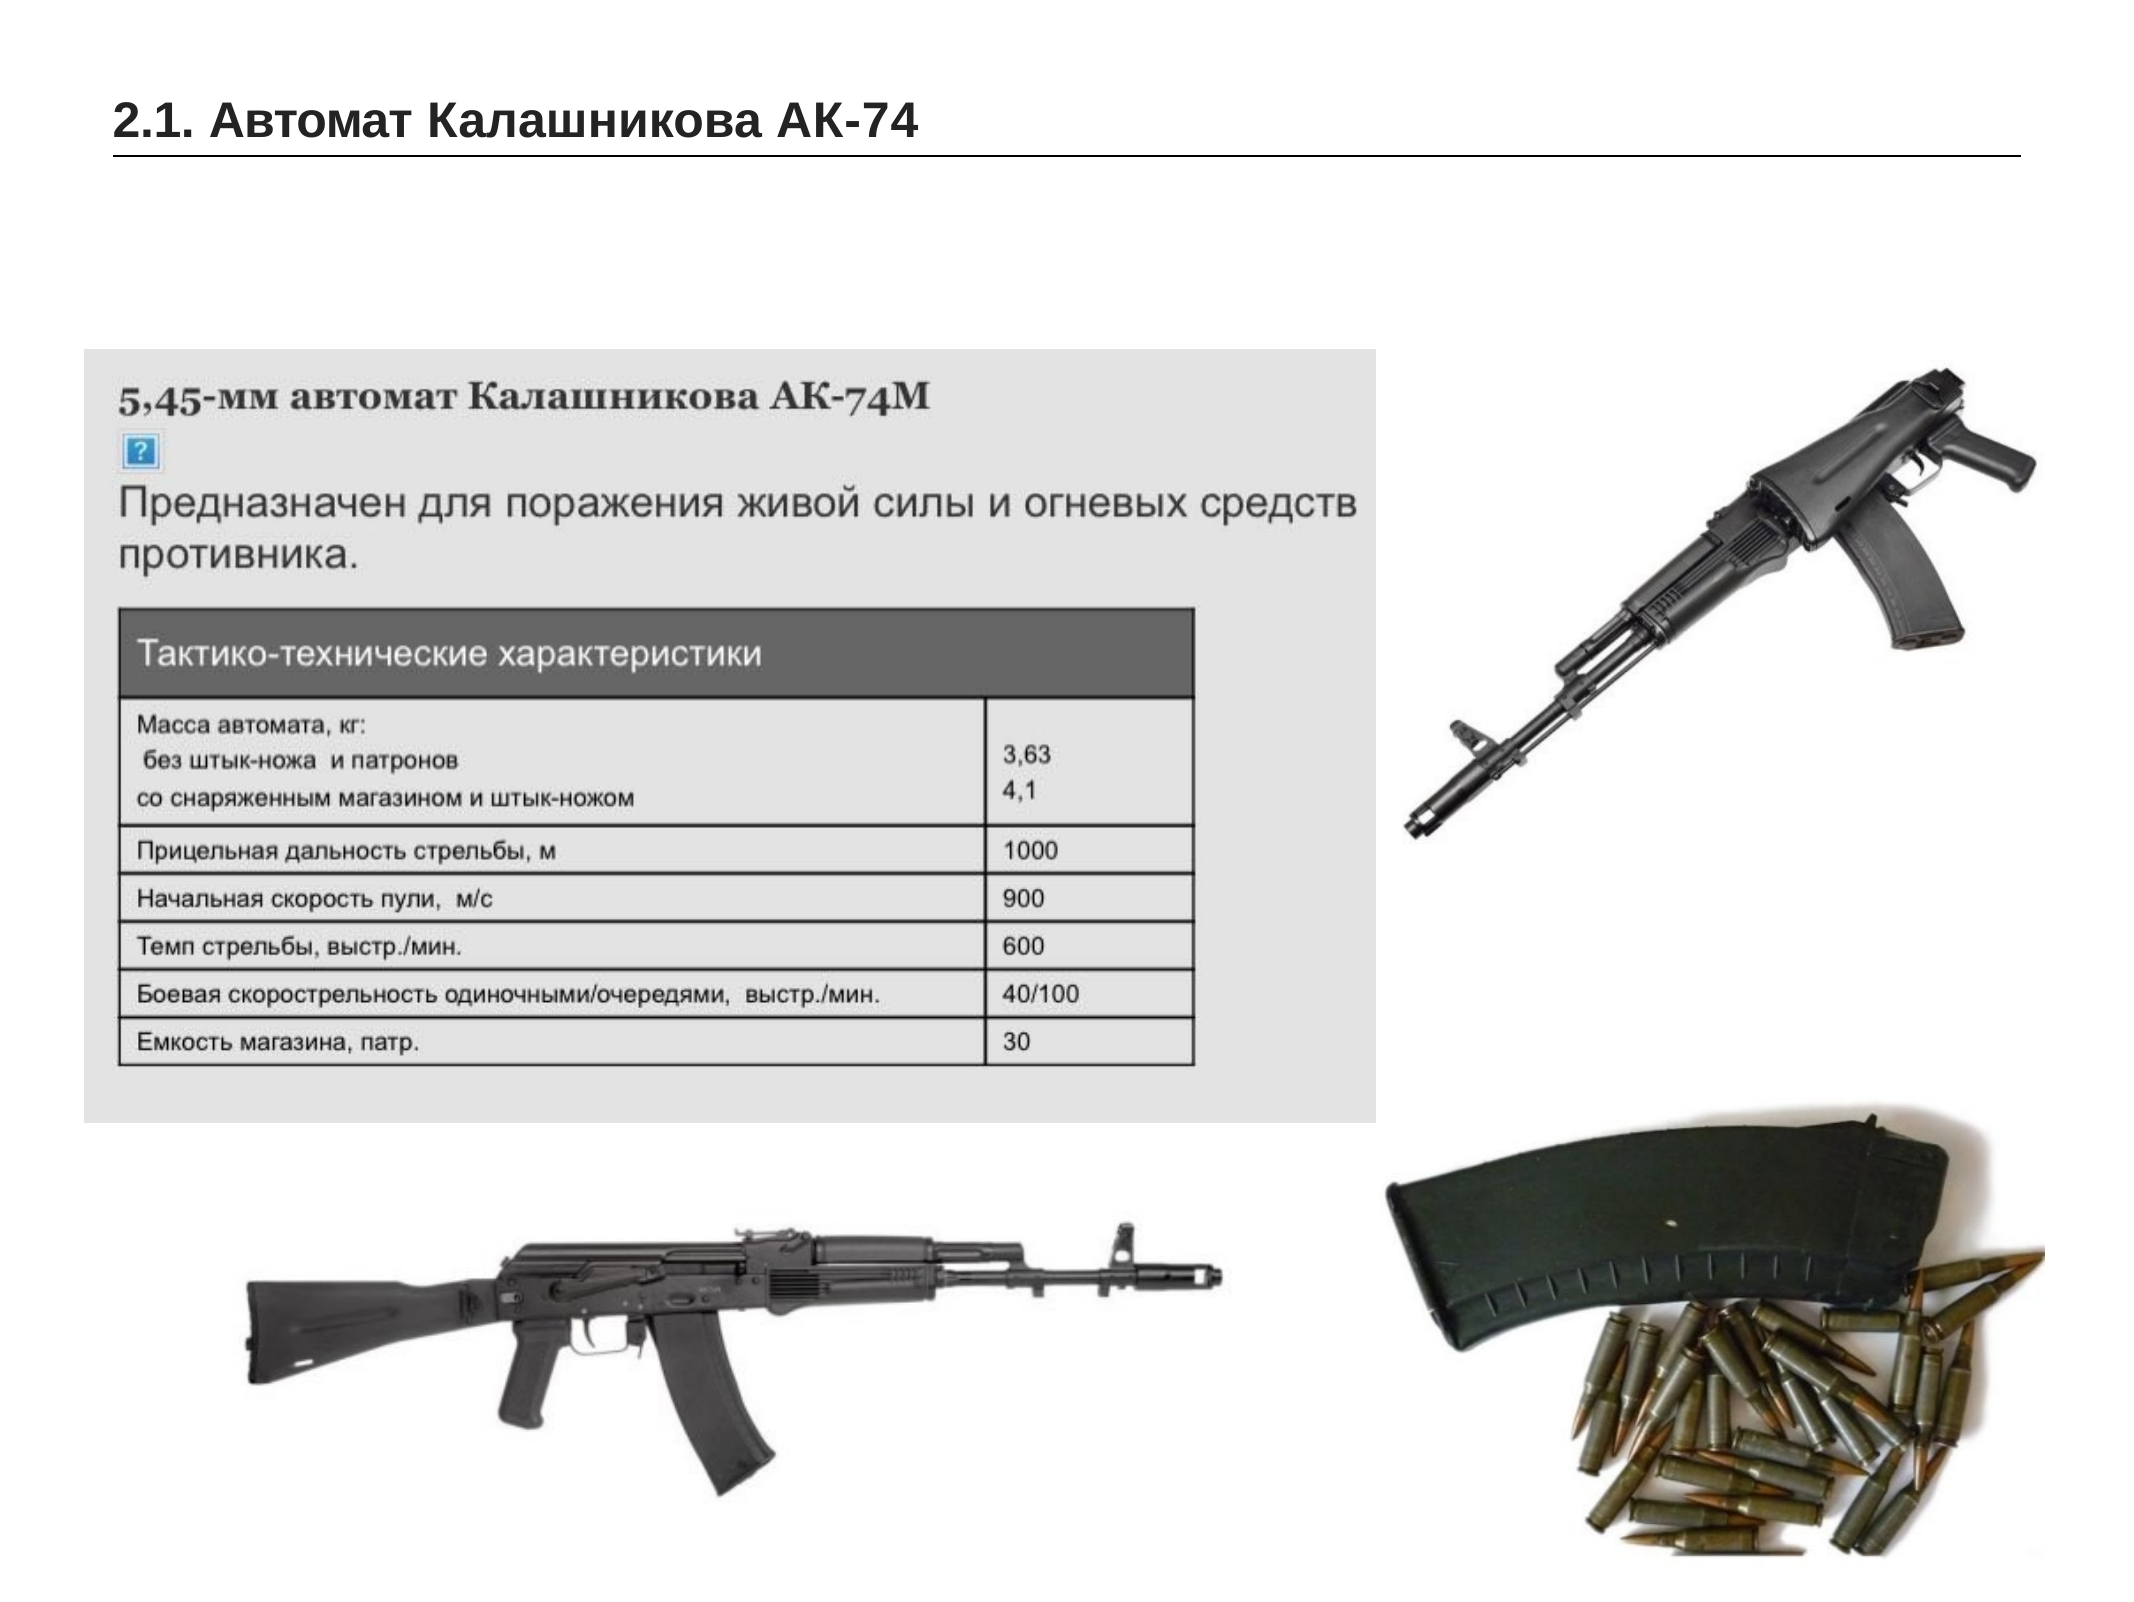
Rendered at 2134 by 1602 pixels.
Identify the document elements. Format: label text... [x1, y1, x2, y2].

text_box 2.1. Автомат Калашникова АК-74 [110, 85, 923, 148]
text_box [84, 348, 2046, 1567]
